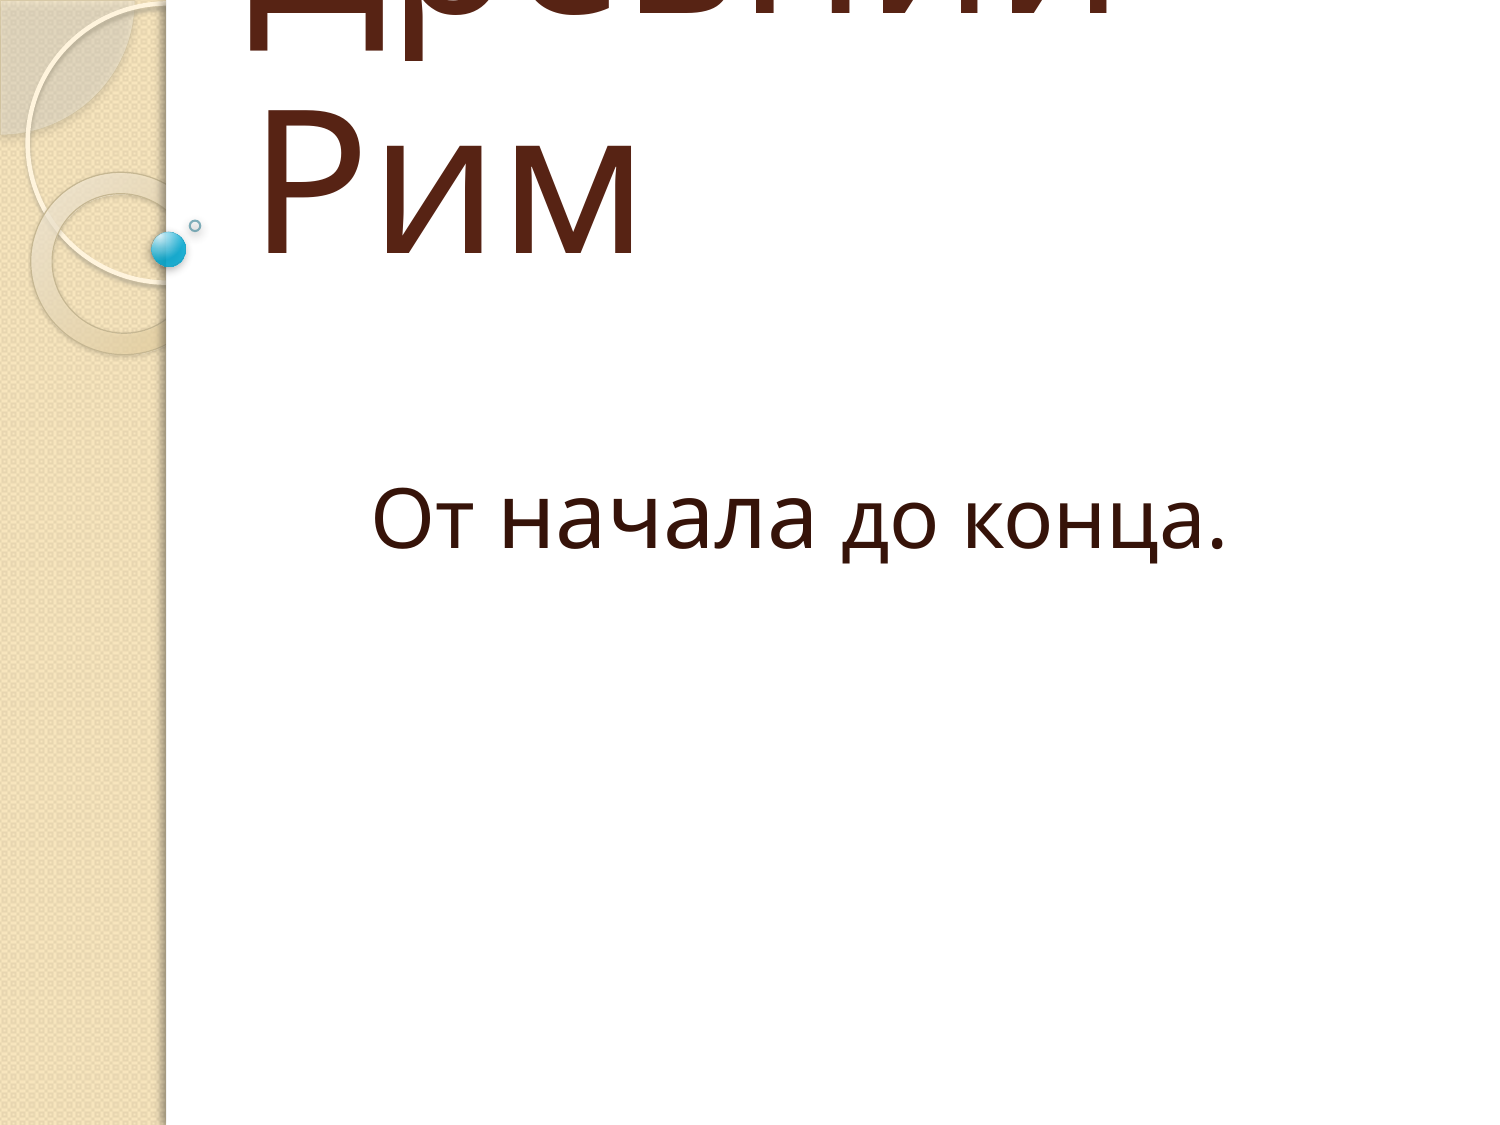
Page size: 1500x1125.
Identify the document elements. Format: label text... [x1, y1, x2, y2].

title Древний Рим [234, 59, 1450, 301]
subtitle От начала до конца. [351, 457, 1360, 727]
